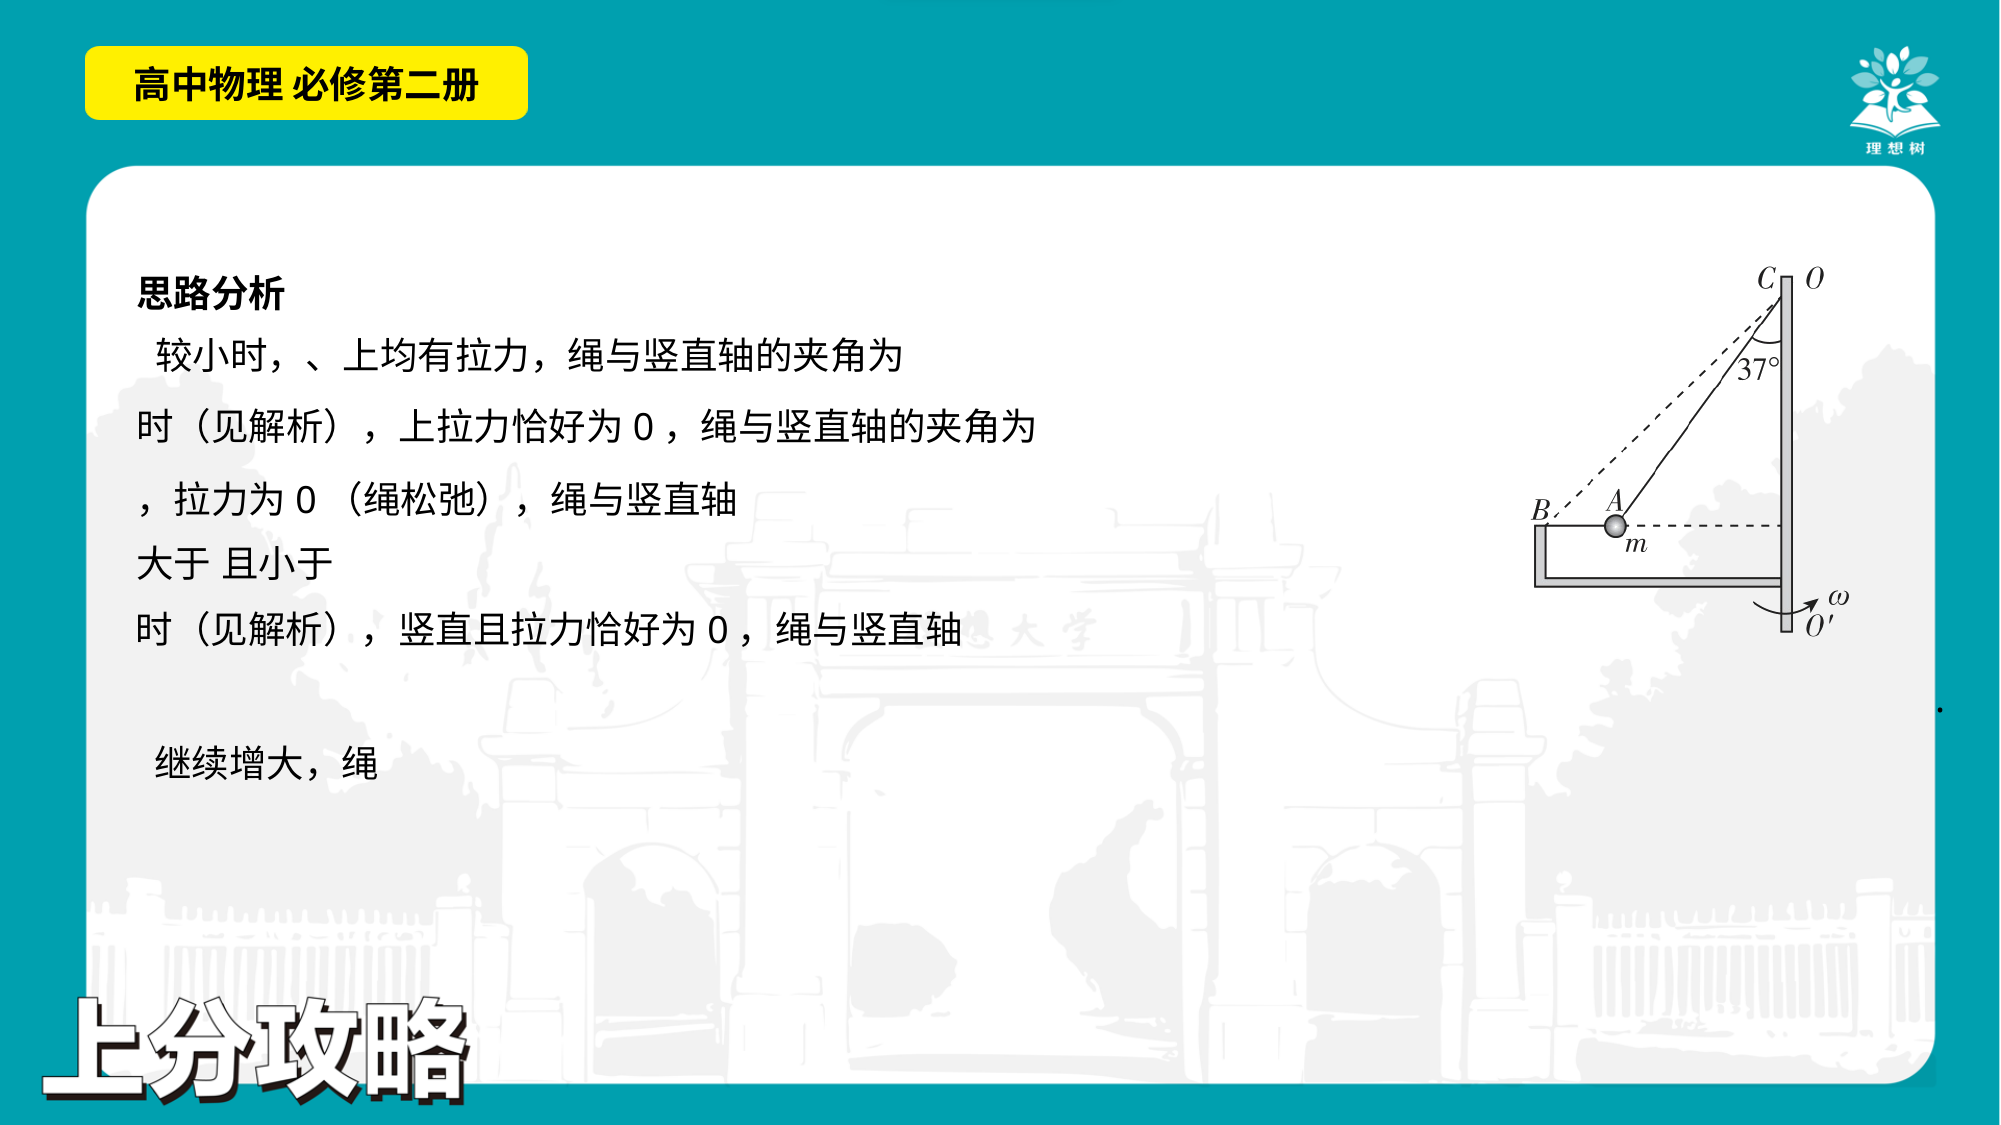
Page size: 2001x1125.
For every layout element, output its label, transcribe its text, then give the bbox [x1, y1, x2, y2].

text_box 思路分析 [136, 248, 1518, 308]
picture [0, 0, 2000, 1125]
